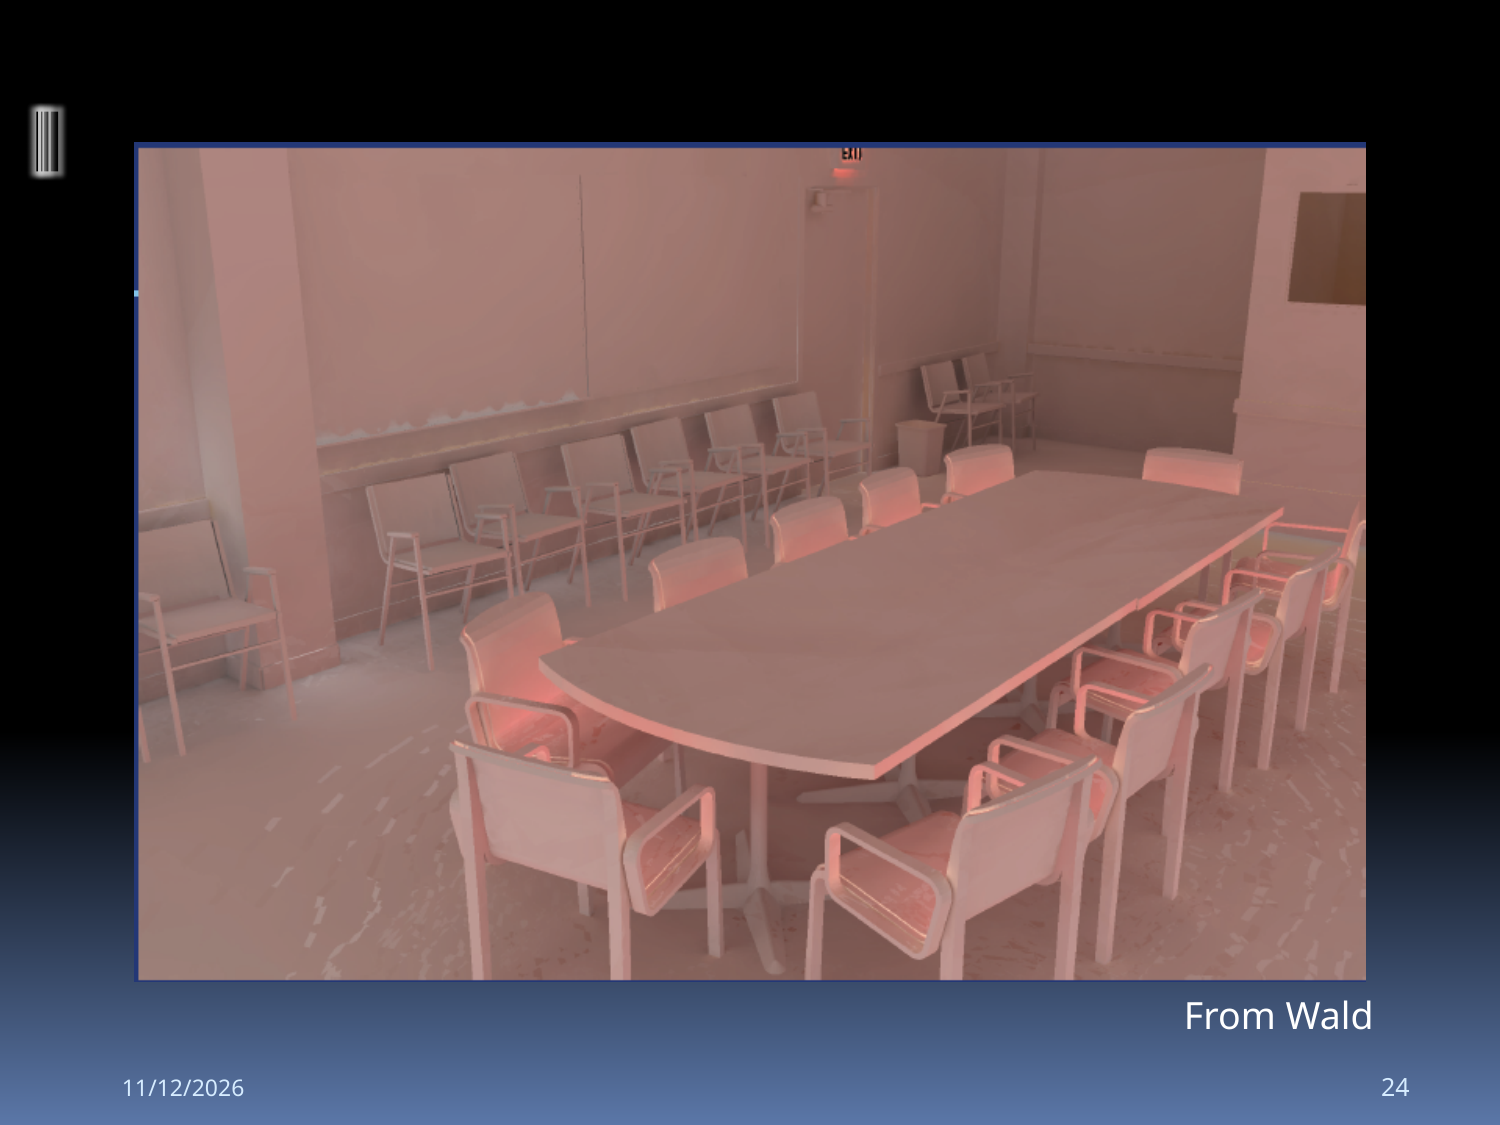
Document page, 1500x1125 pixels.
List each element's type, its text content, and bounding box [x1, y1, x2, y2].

picture [133, 142, 1367, 983]
slide_number 24 [1366, 1052, 1442, 1113]
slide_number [107, 1052, 457, 1113]
text_box From Wald [1169, 984, 1389, 1045]
